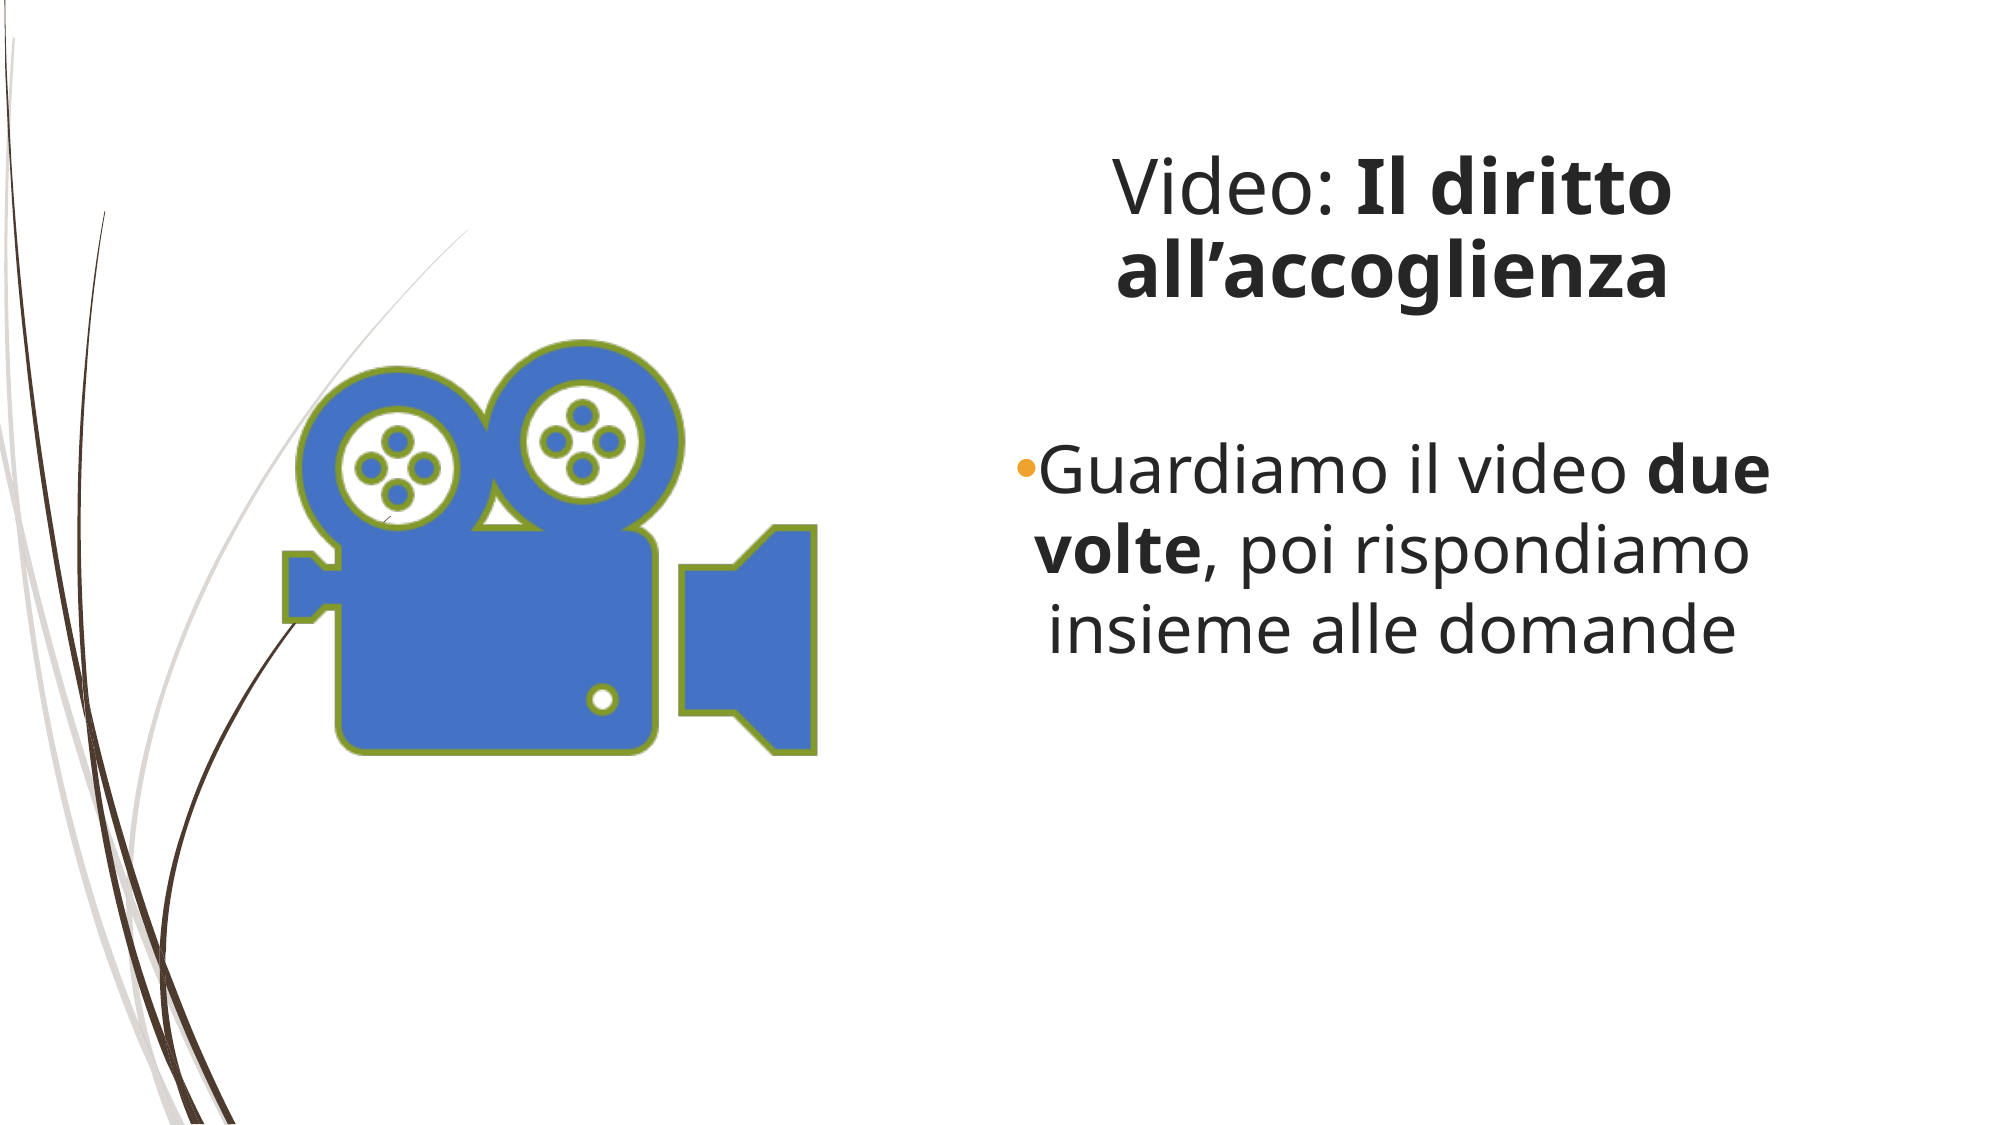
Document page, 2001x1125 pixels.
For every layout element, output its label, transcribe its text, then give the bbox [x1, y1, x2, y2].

list Guardiamo il video due volte, poi rispondiamo insieme alle domande [999, 419, 1788, 964]
picture [232, 231, 867, 865]
title Video: Il diritto all’accoglienza [999, 124, 1788, 339]
